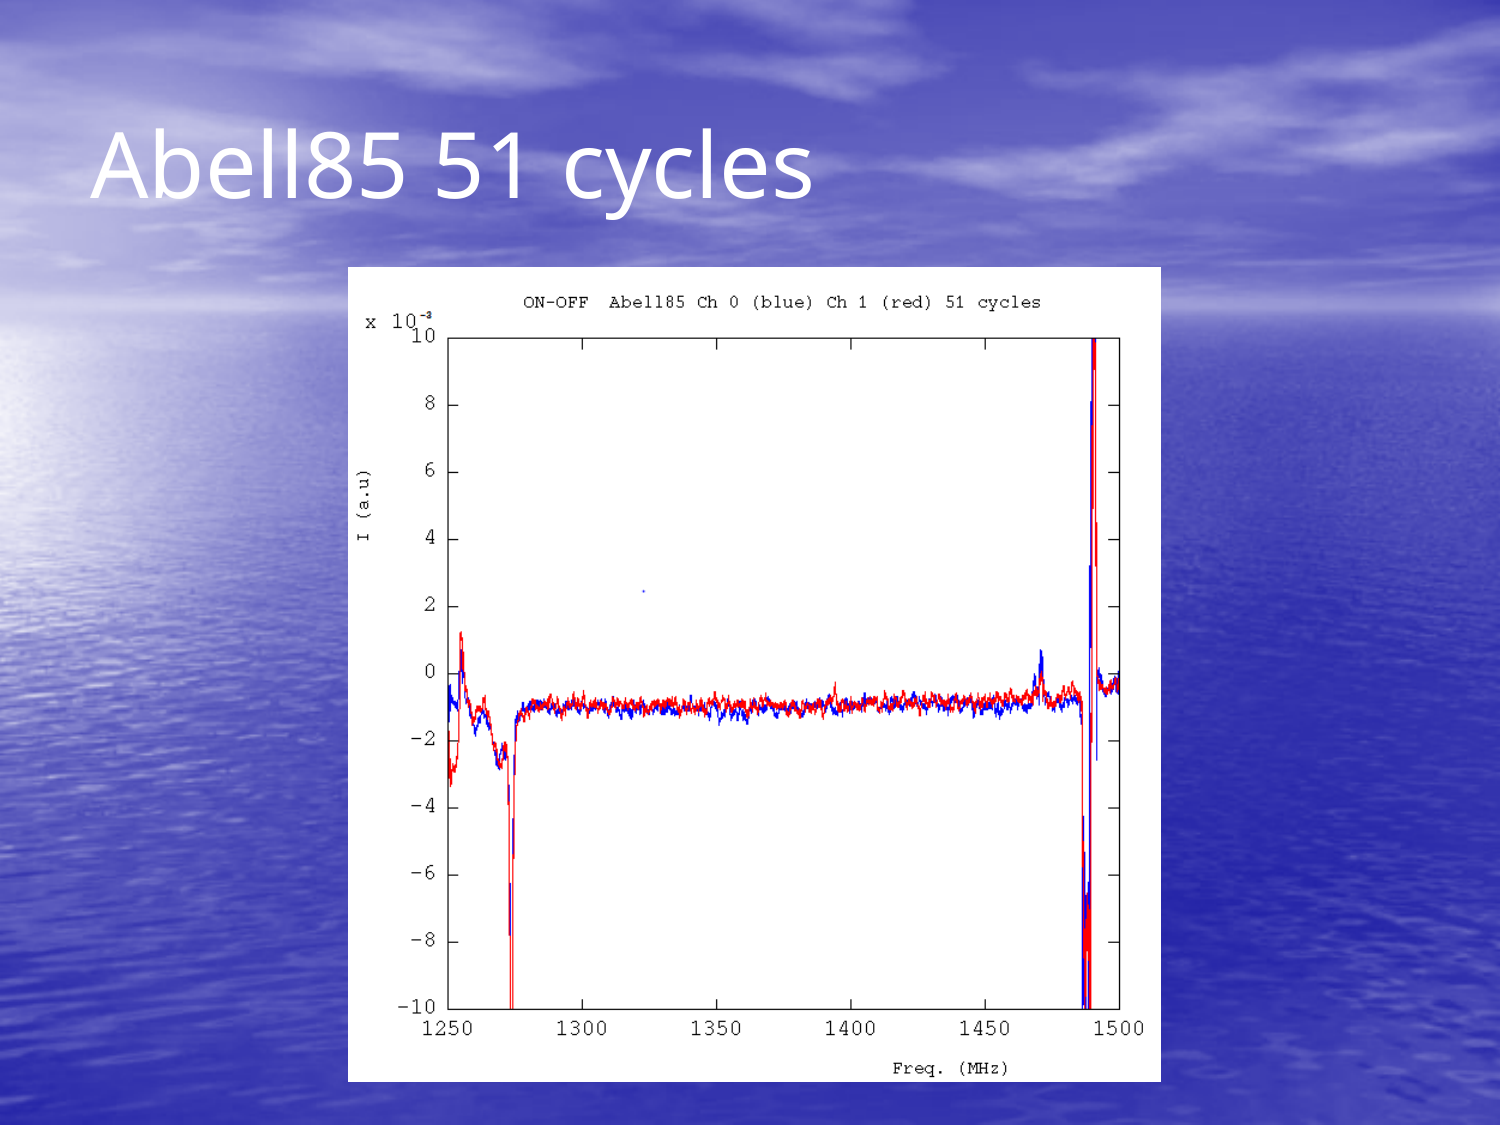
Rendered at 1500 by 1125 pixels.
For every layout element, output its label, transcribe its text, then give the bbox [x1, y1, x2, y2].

picture [348, 266, 1161, 1083]
title Abell85 51 cycles [74, 47, 1426, 276]
